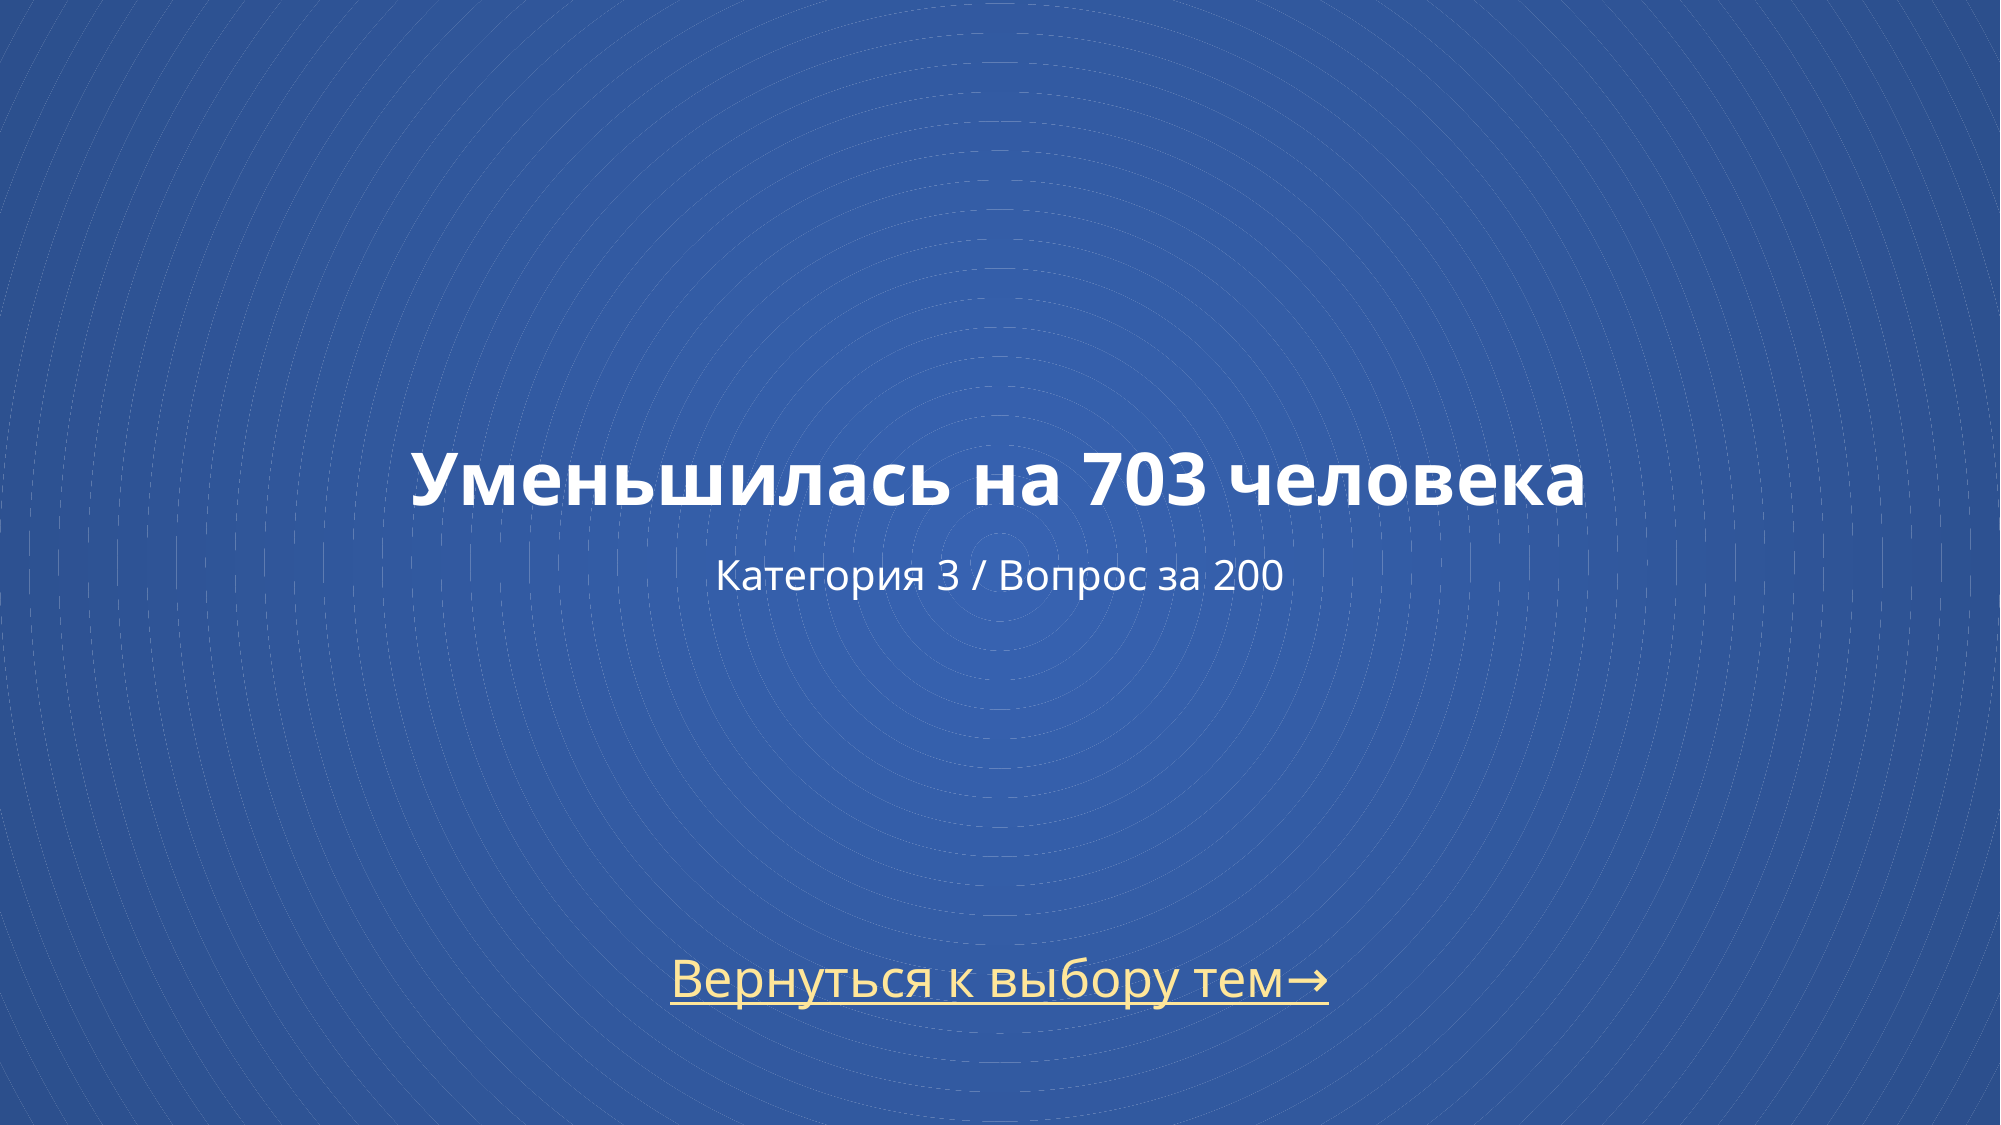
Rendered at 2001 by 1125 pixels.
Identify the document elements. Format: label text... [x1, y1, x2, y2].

title Уменьшилась на 703 человека Категория 3 / Вопрос за 200 [117, 396, 1883, 646]
text_box Вернуться к выбору тем→ [655, 938, 1345, 1016]
